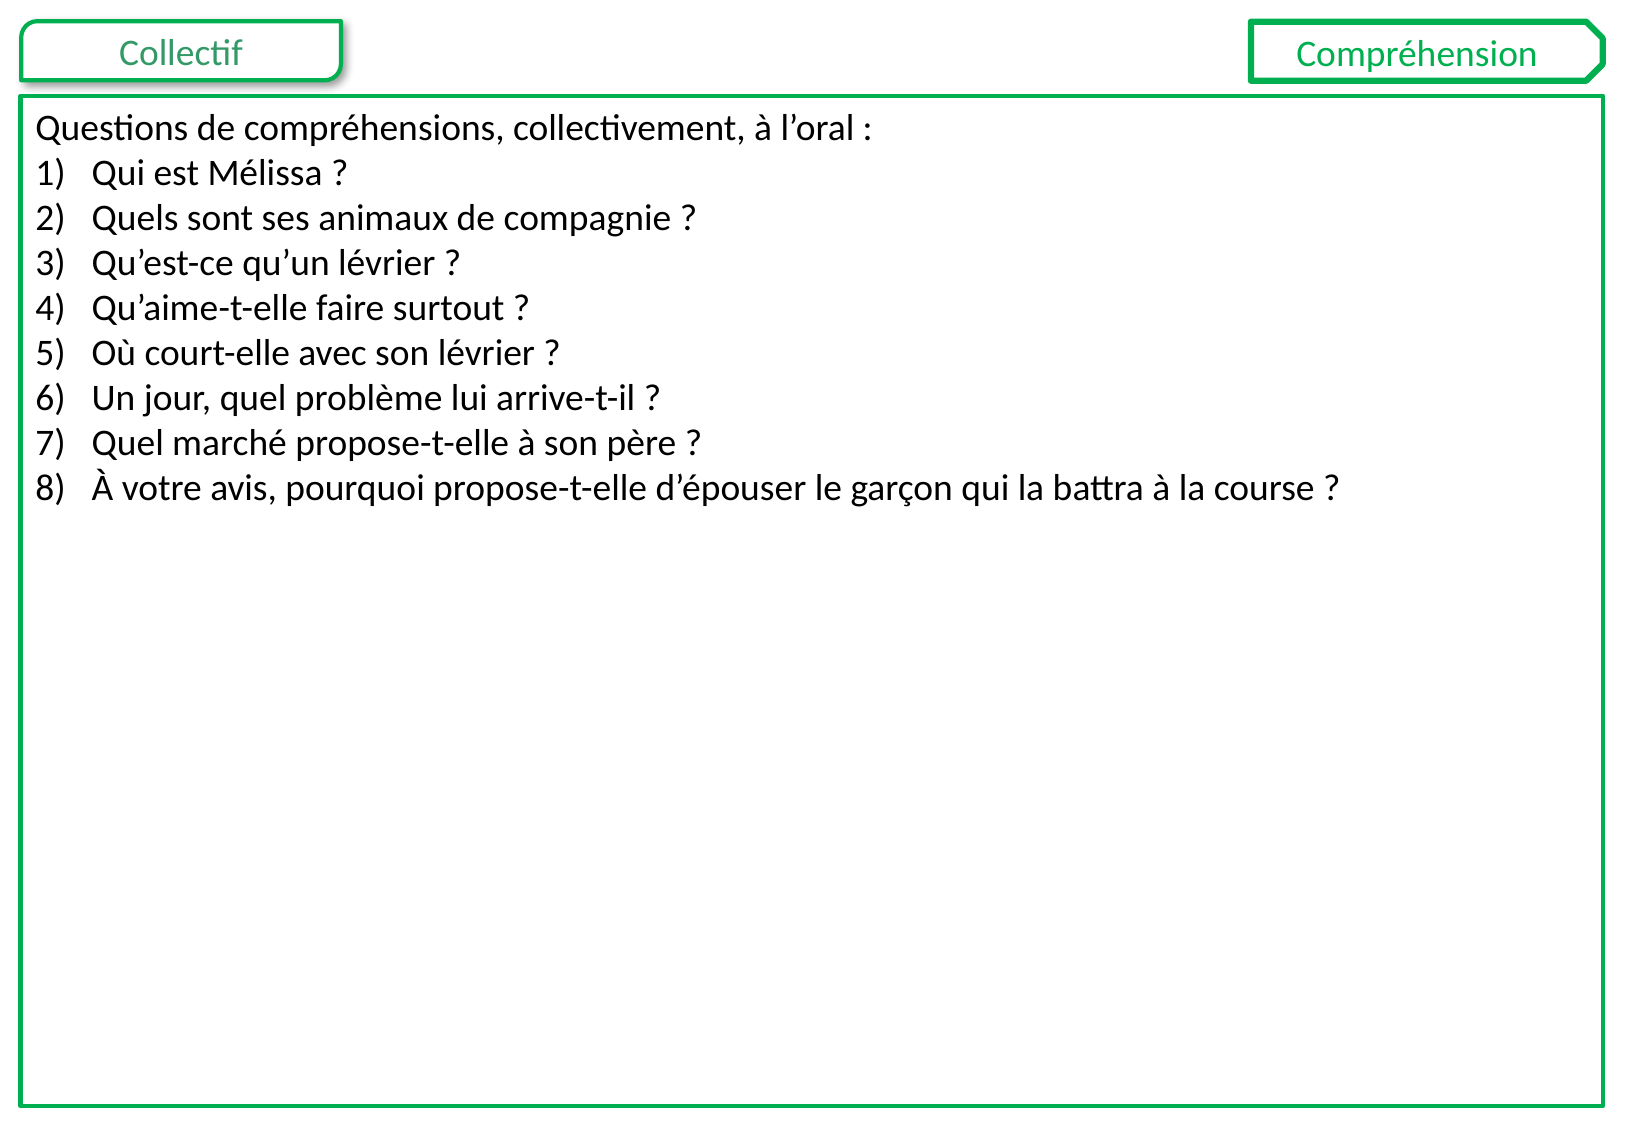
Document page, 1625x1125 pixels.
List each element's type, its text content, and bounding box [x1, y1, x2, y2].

list Compréhension [1250, 21, 1584, 81]
list Questions de compréhensions, collectivement, à l’oral : Qui est Mélissa ? Quels sont ses animaux de compagnie ? Qu’est-ce qu’un lévrier ? Qu’aime-t-elle faire surtout ? Où court-elle avec son lévrier ? Un jour, quel problème lui arrive-t-il ? Quel marché propose-t-elle à son père ? À votre avis, pourquoi propose-t-elle d’épouser le garçon qui la battra à la course ? [18, 94, 1605, 1108]
